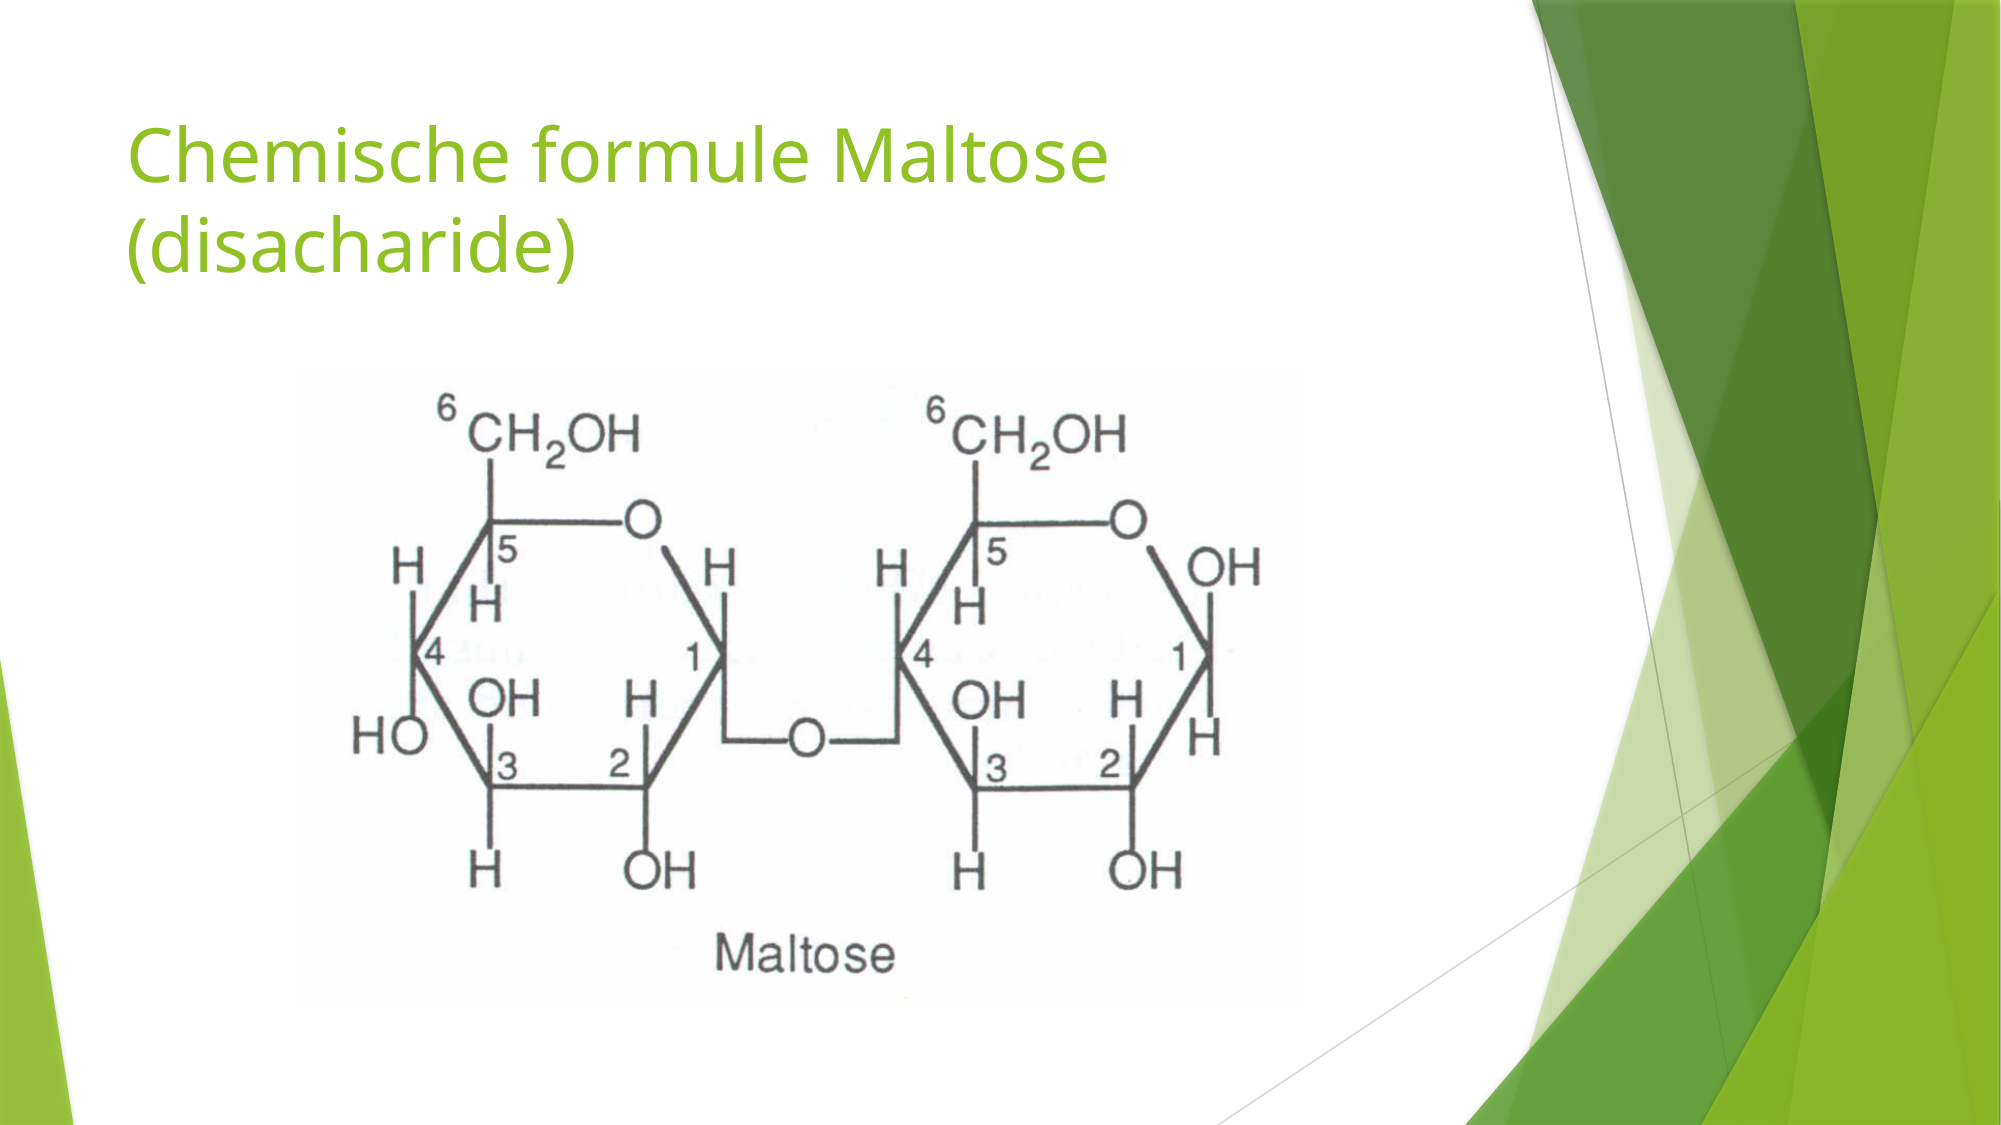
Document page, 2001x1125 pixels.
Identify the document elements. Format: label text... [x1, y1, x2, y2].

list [300, 369, 1305, 1007]
title Chemische formule Maltose (disacharide) [111, 99, 1522, 317]
